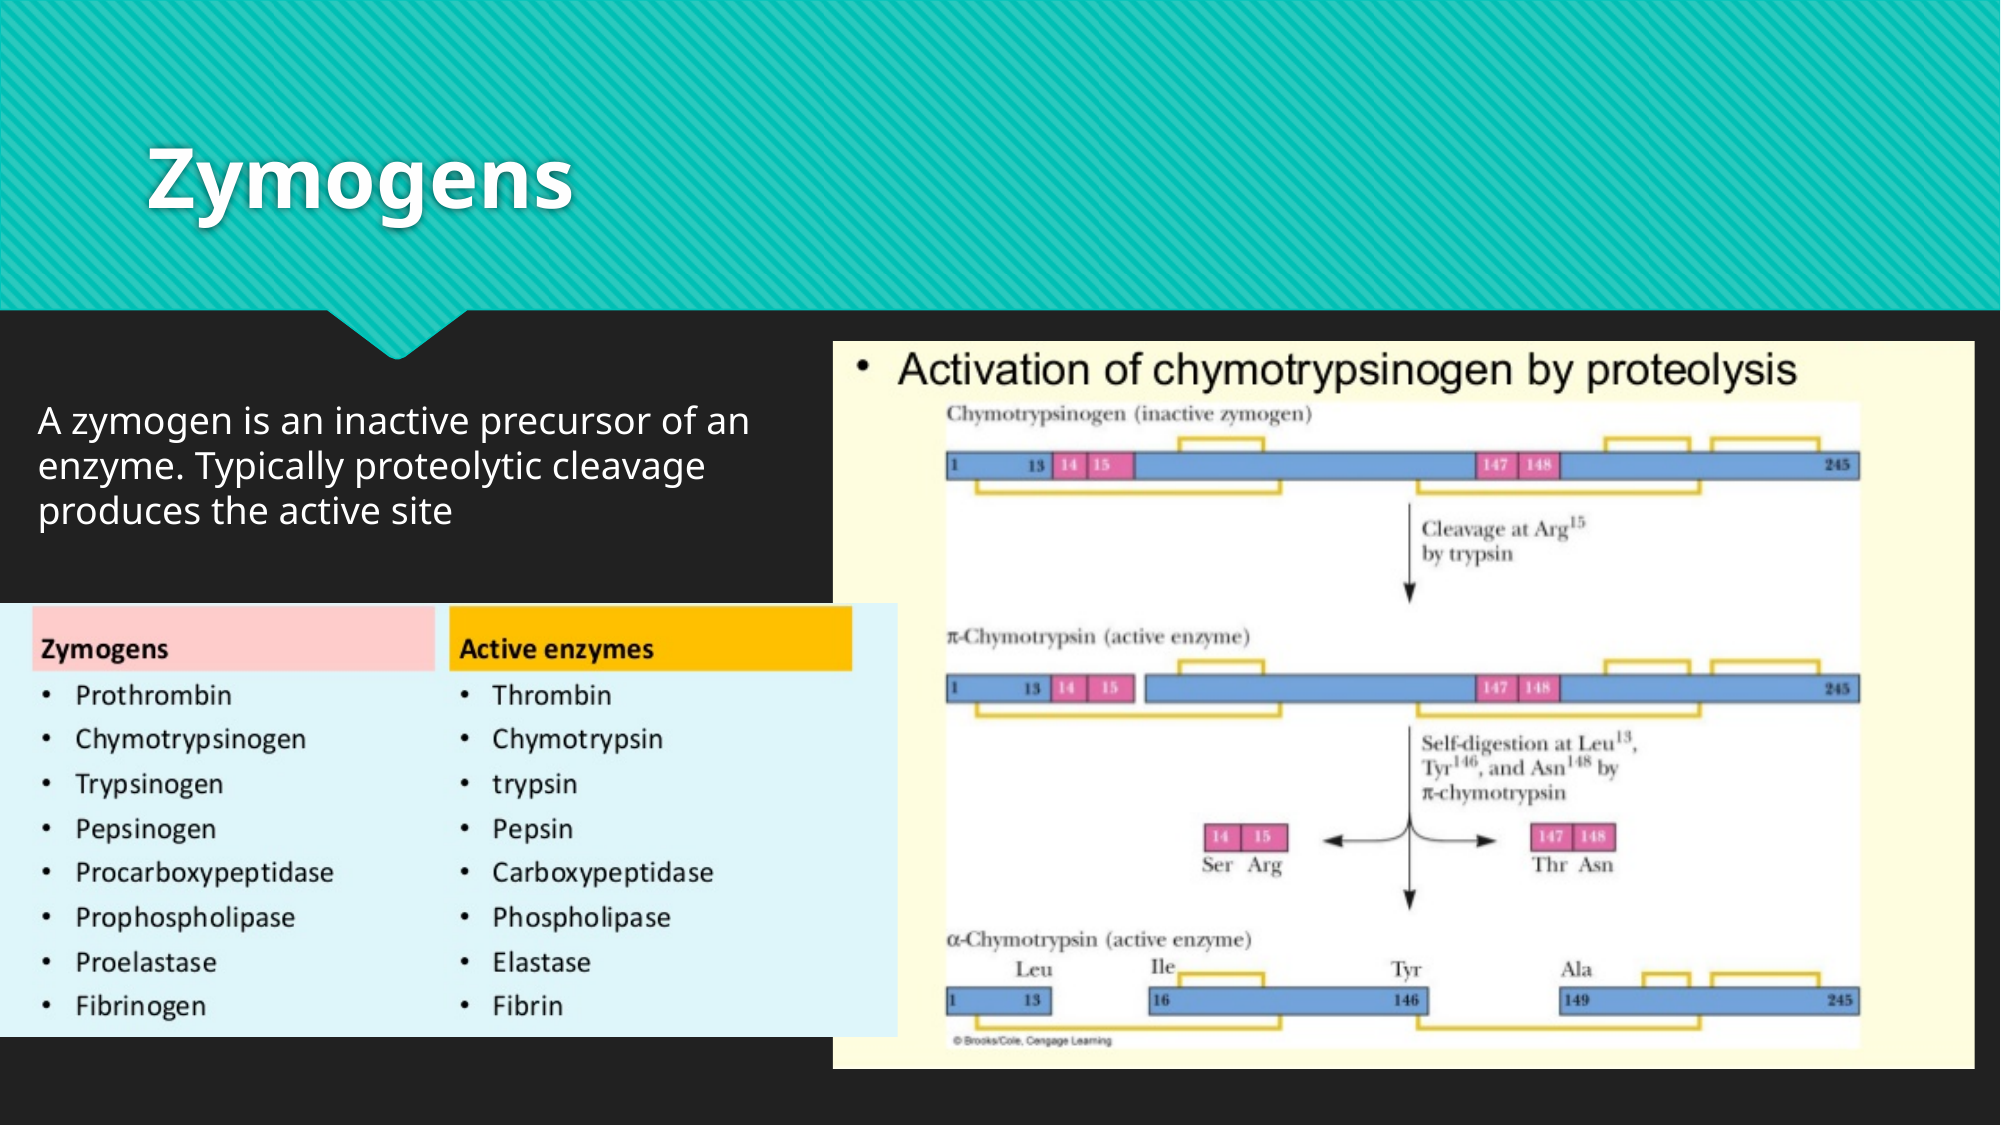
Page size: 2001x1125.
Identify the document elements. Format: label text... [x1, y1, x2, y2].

picture [0, 341, 1975, 1069]
title Zymogens [132, 73, 1868, 233]
text_box A zymogen is an inactive precursor of an enzyme. Typically proteolytic cleavage produces the active site [22, 389, 796, 540]
